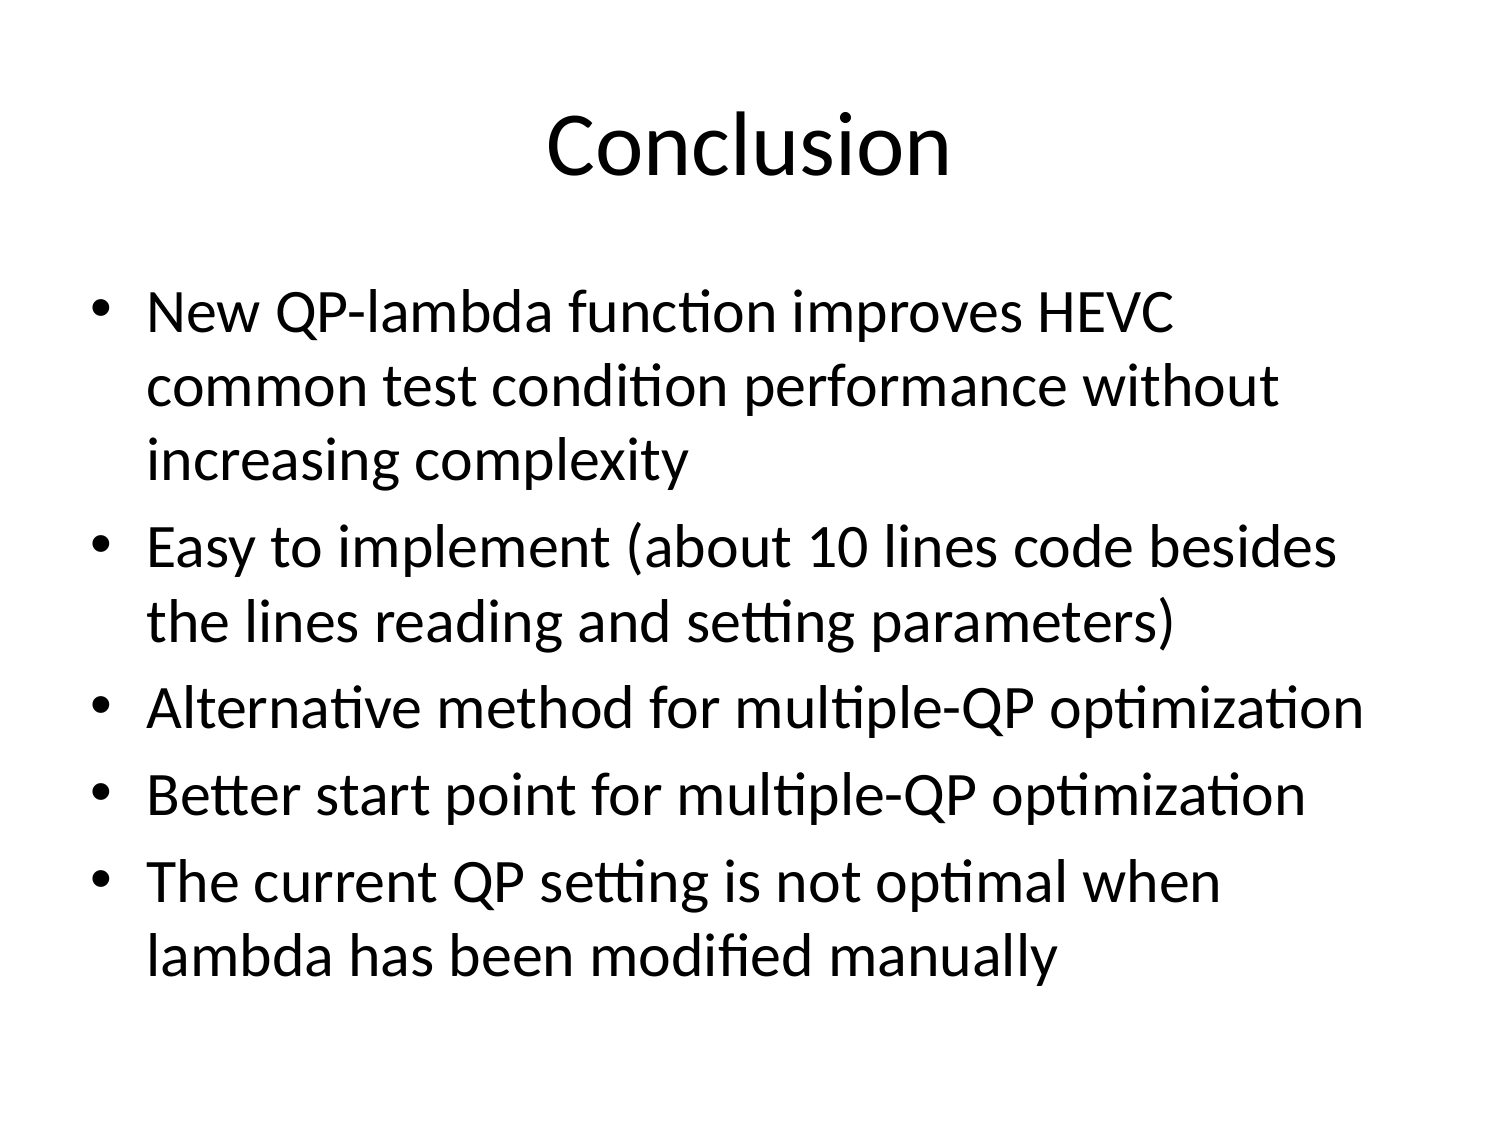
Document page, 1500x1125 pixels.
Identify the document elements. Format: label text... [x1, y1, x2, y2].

list New QP-lambda function improves HEVC common test condition performance without increasing complexity Easy to implement (about 10 lines code besides the lines reading and setting parameters) Alternative method for multiple-QP optimization Better start point for multiple-QP optimization The current QP setting is not optimal when lambda has been modified manually [75, 262, 1425, 1005]
title Conclusion [75, 45, 1425, 233]
